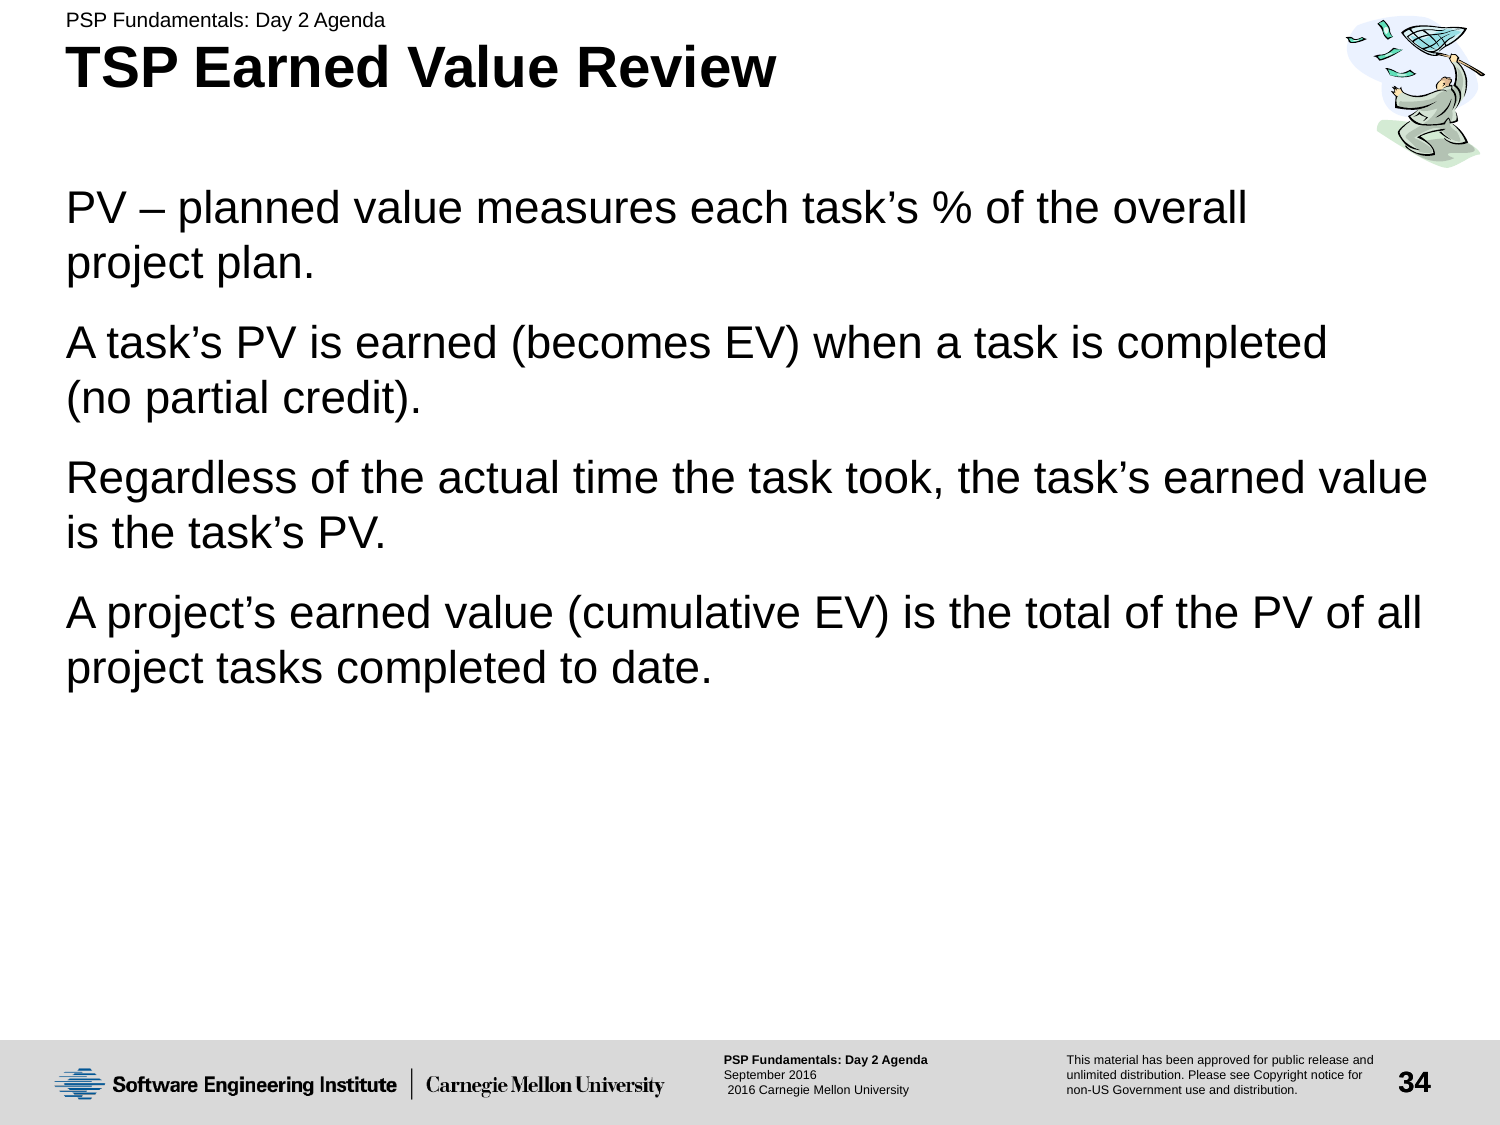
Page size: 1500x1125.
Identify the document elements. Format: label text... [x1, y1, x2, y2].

title TSP Earned Value Review [65, 37, 1343, 148]
picture [1343, 13, 1488, 170]
list PV – planned value measures each task’s % of the overall project plan. A task’s PV is earned (becomes EV) when a task is completed (no partial credit). Regardless of the actual time the task took, the task’s earned value is the task’s PV. A project’s earned value (cumulative EV) is the total of the PV of all project tasks completed to date. [65, 177, 1431, 1000]
picture [46, 1061, 673, 1104]
